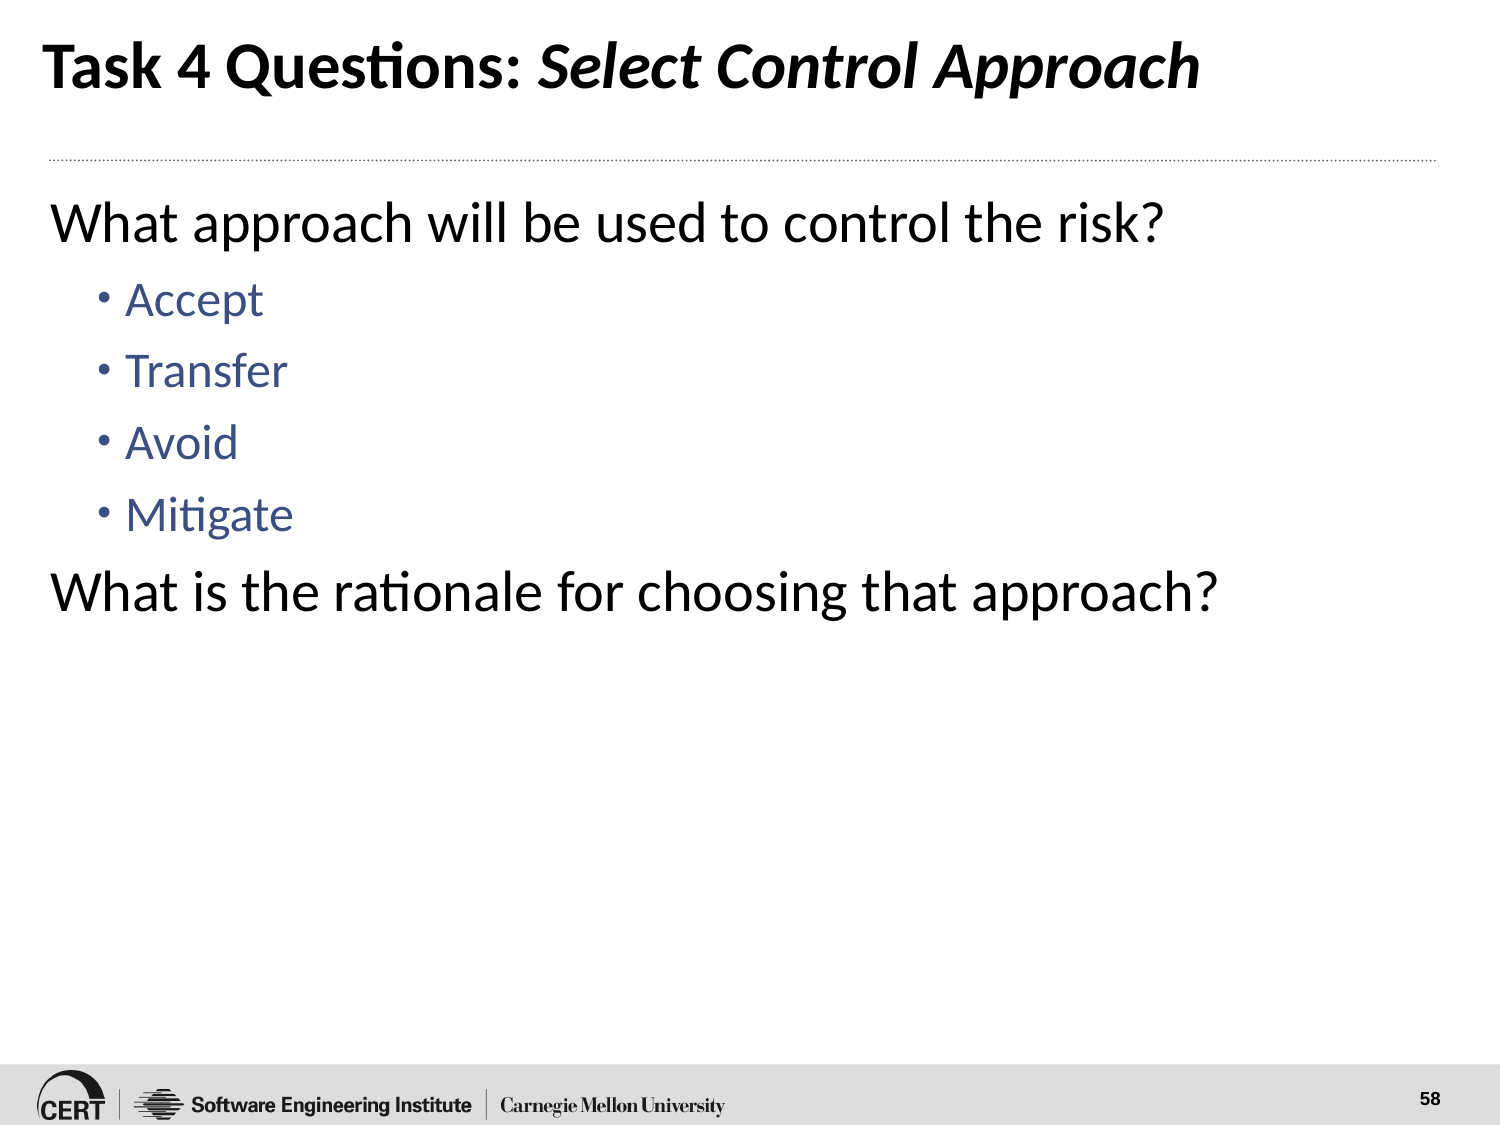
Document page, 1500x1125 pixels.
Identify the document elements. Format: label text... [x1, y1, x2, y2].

title Task 4 Questions: Select Control Approach [42, 37, 1434, 155]
list What approach will be used to control the risk? Accept Transfer Avoid Mitigate What is the rationale for choosing that approach? [49, 187, 1438, 1001]
picture [37, 1069, 725, 1122]
